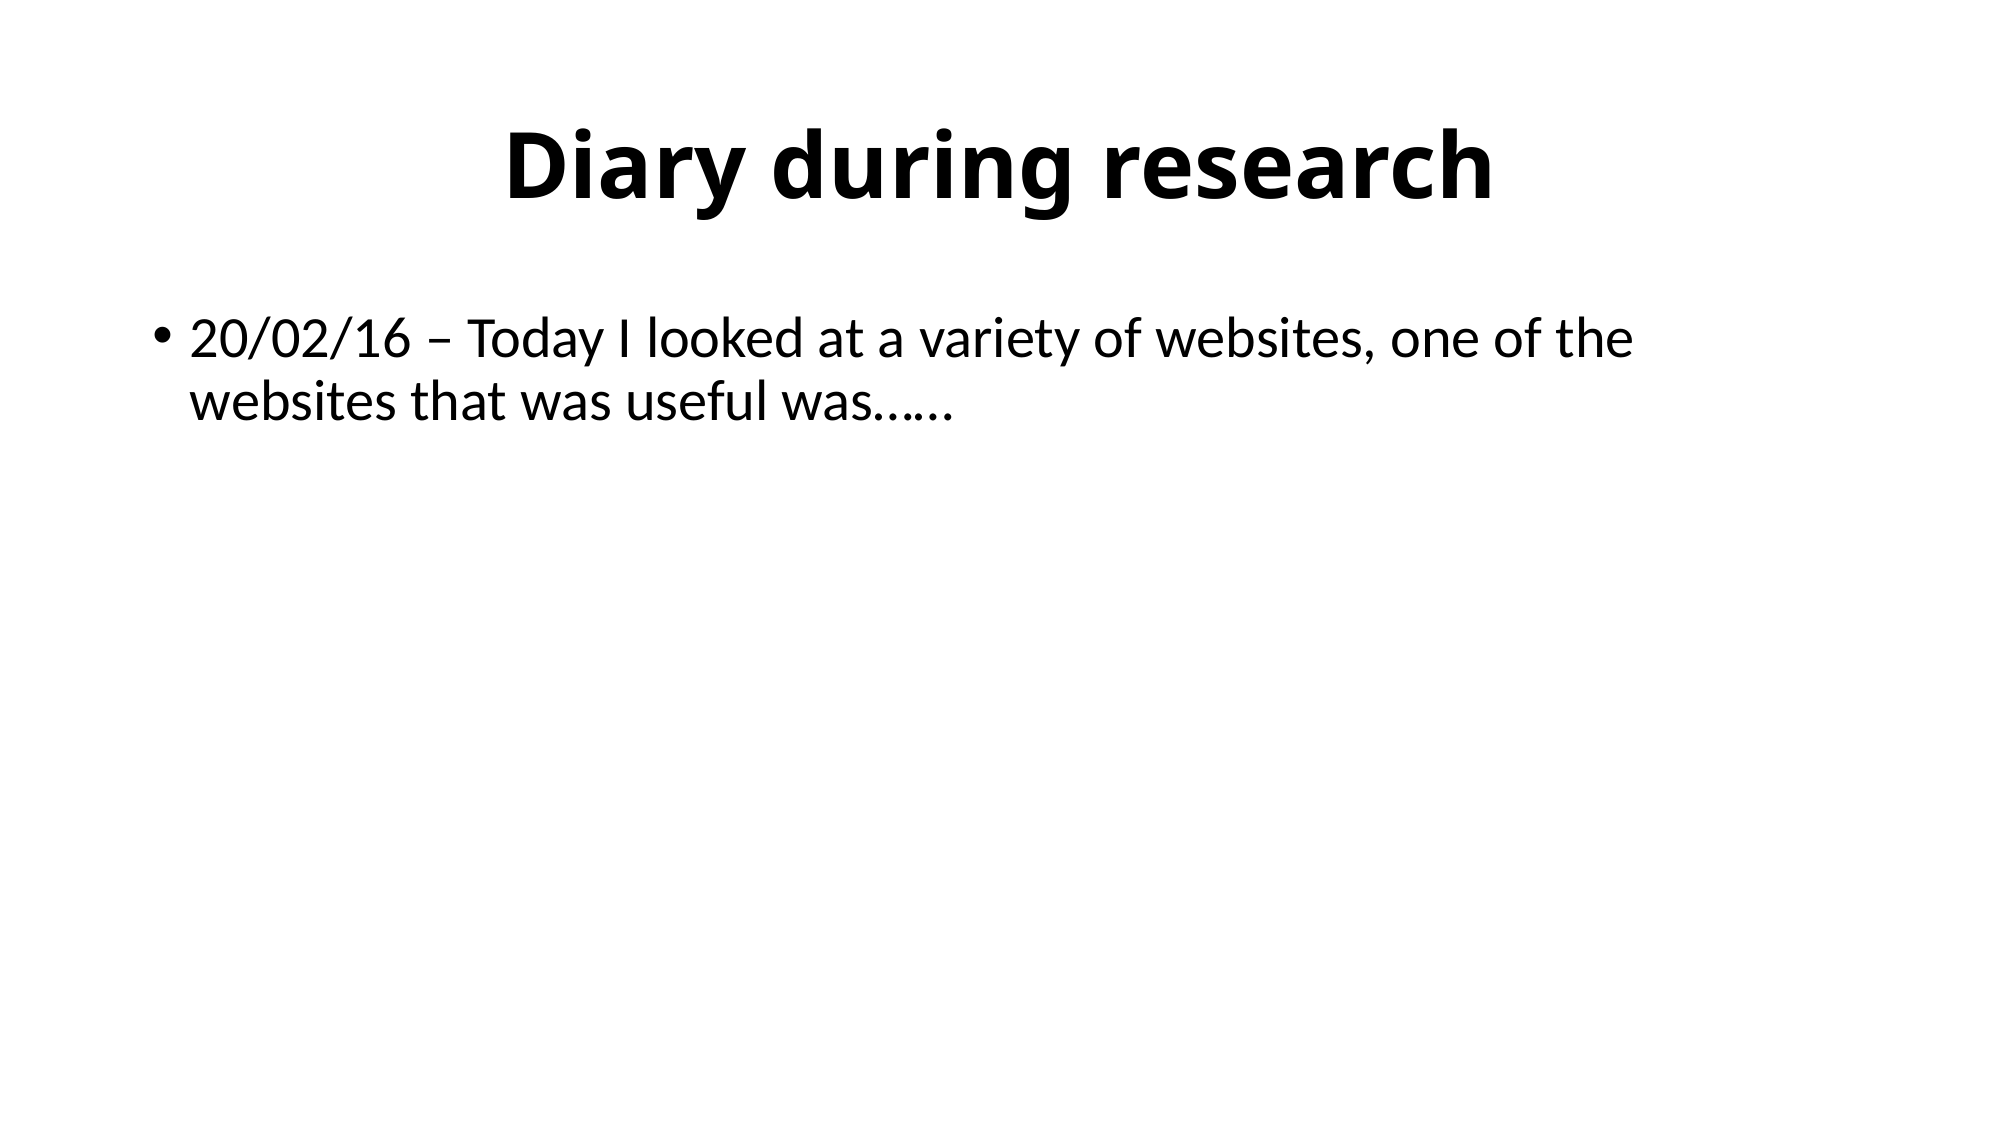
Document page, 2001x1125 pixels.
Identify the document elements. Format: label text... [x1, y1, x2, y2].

title Diary during research [137, 59, 1863, 278]
list 20/02/16 – Today I looked at a variety of websites, one of the websites that was useful was…… [137, 299, 1863, 1014]
